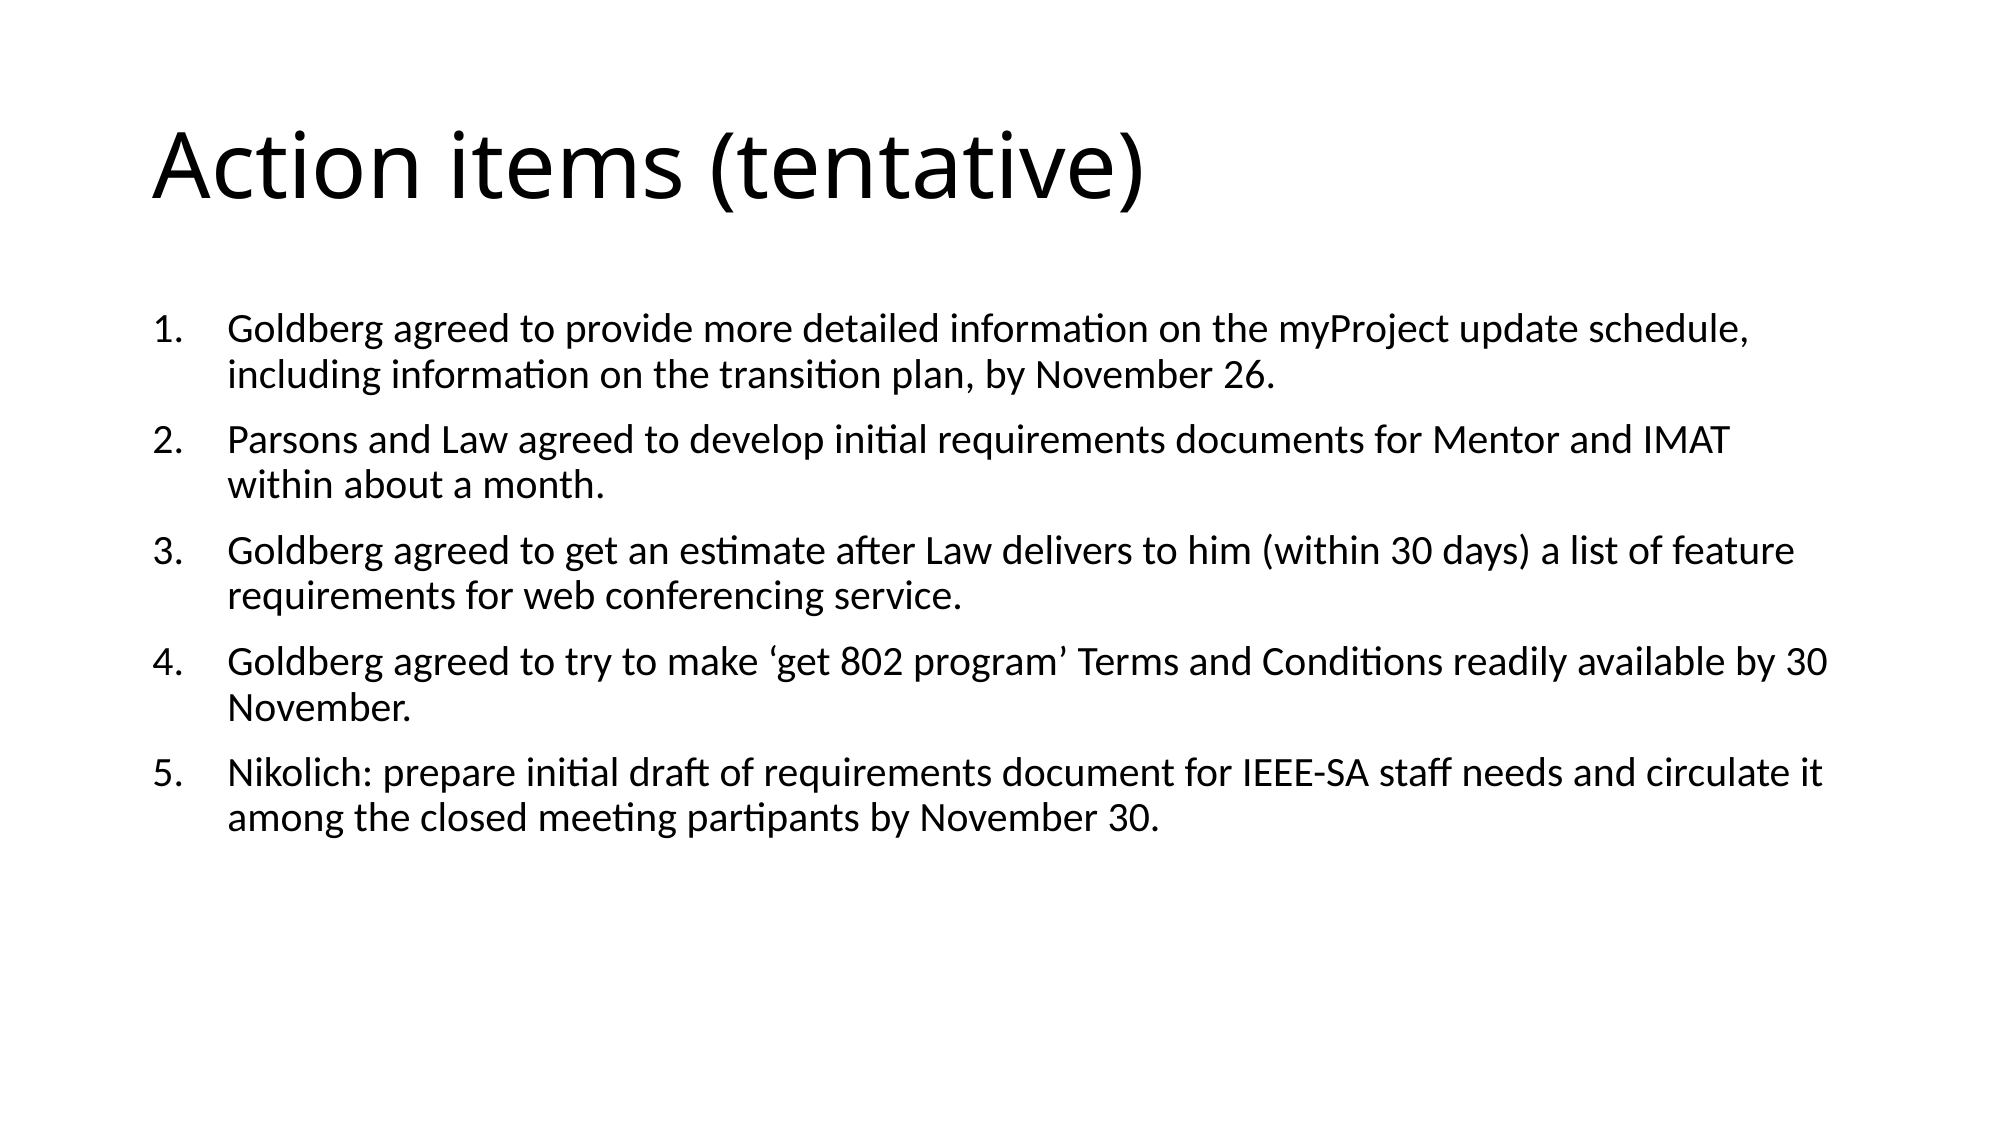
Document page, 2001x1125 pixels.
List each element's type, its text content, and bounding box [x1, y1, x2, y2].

title Action items (tentative) [137, 59, 1863, 278]
list Goldberg agreed to provide more detailed information on the myProject update schedule, including information on the transition plan, by November 26. Parsons and Law agreed to develop initial requirements documents for Mentor and IMAT within about a month. Goldberg agreed to get an estimate after Law delivers to him (within 30 days) a list of feature requirements for web conferencing service. Goldberg agreed to try to make ‘get 802 program’ Terms and Conditions readily available by 30 November. Nikolich: prepare initial draft of requirements document for IEEE-SA staff needs and circulate it among the closed meeting partipants by November 30. [137, 299, 1863, 1014]
